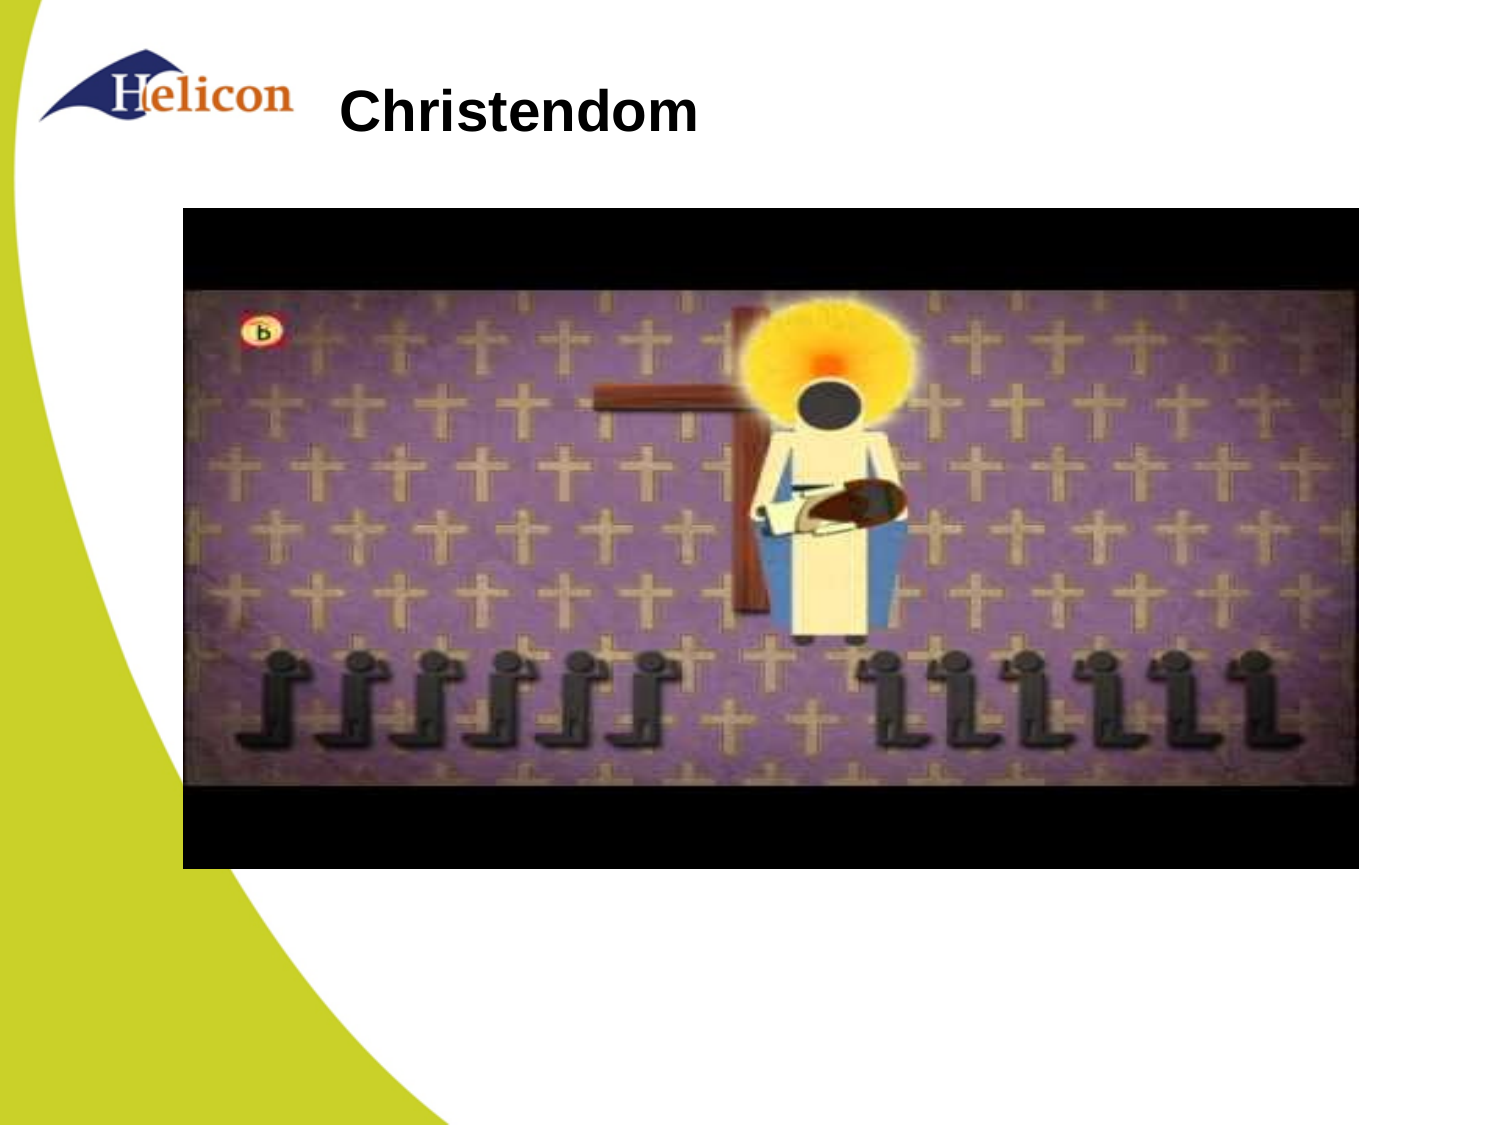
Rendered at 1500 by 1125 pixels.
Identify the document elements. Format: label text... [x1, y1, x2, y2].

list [182, 207, 1360, 870]
title Christendom [324, 54, 1415, 161]
picture [0, 0, 1500, 1125]
